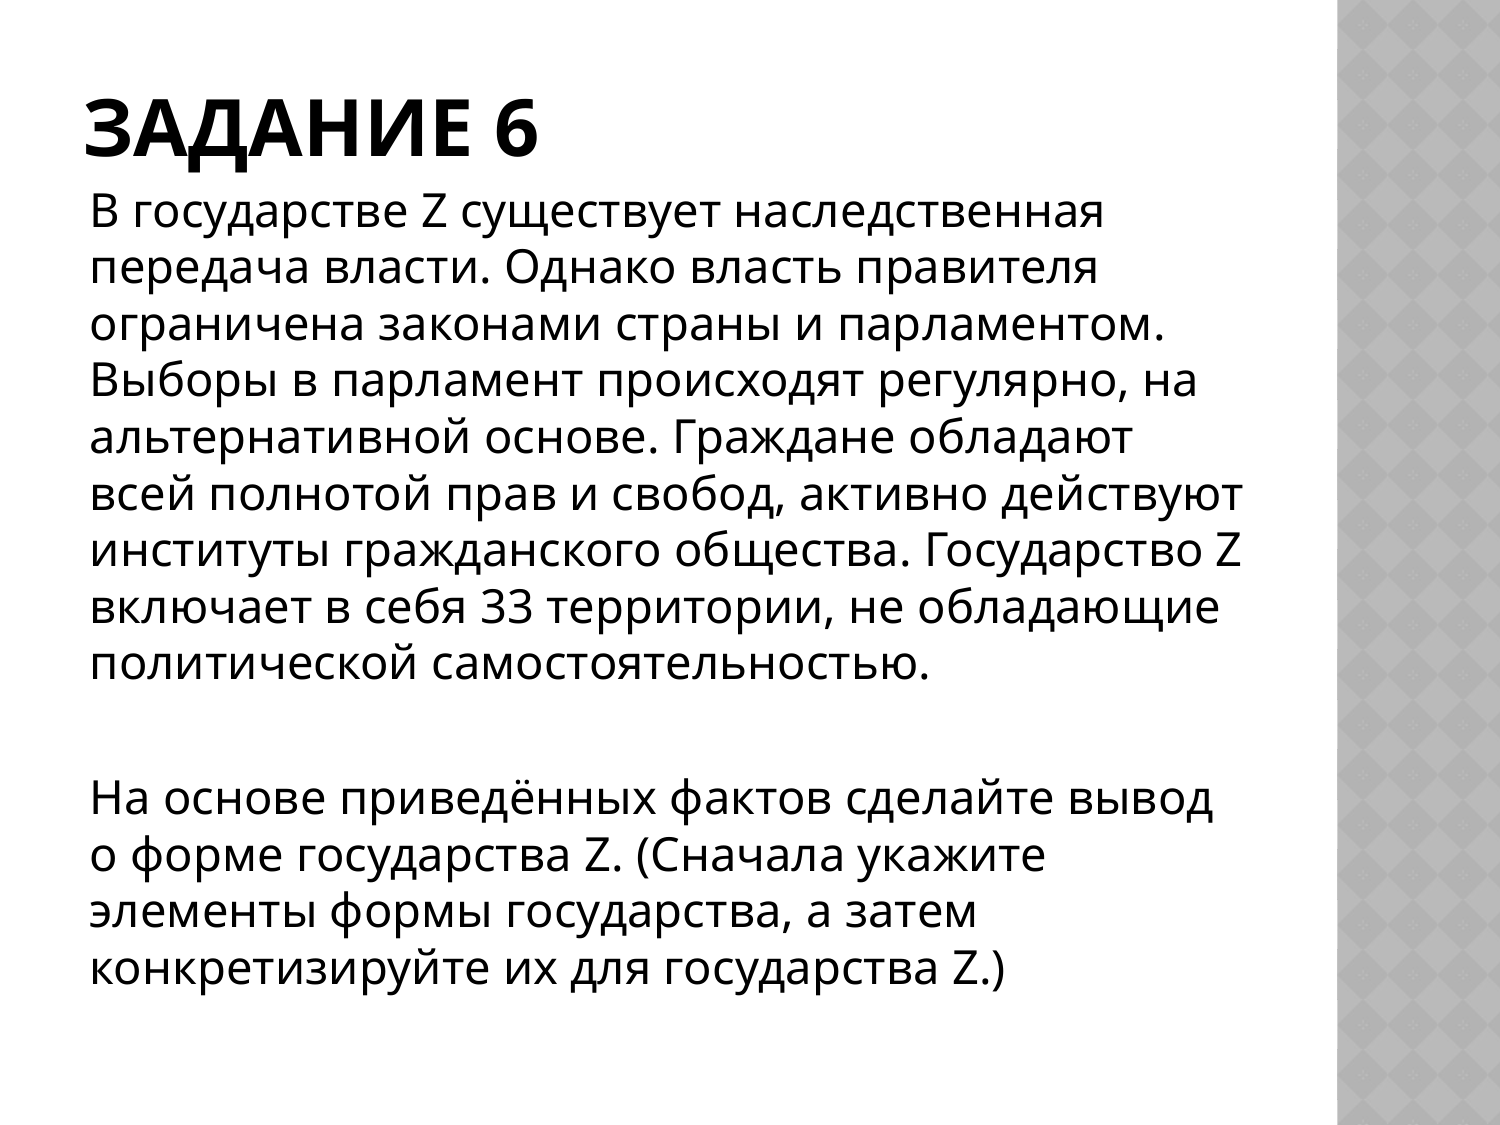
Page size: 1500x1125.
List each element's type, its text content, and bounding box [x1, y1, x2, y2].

list В государстве Z существует наследственная передача власти. Однако власть правителя ограничена законами страны и парламентом. Выборы в парламент происходят регулярно, на альтернативной основе. Граждане обладают всей полнотой прав и свобод, активно действуют институты гражданского общества. Государство Z включает в себя 33 территории, не обладающие политической самостоятельностью. На основе приведённых фактов сделайте вывод о форме государства Z. (Сначала укажите элементы формы государства, а затем конкретизируйте их для государства Z.) [75, 172, 1263, 1059]
title Задание 6 [75, 52, 1263, 172]
